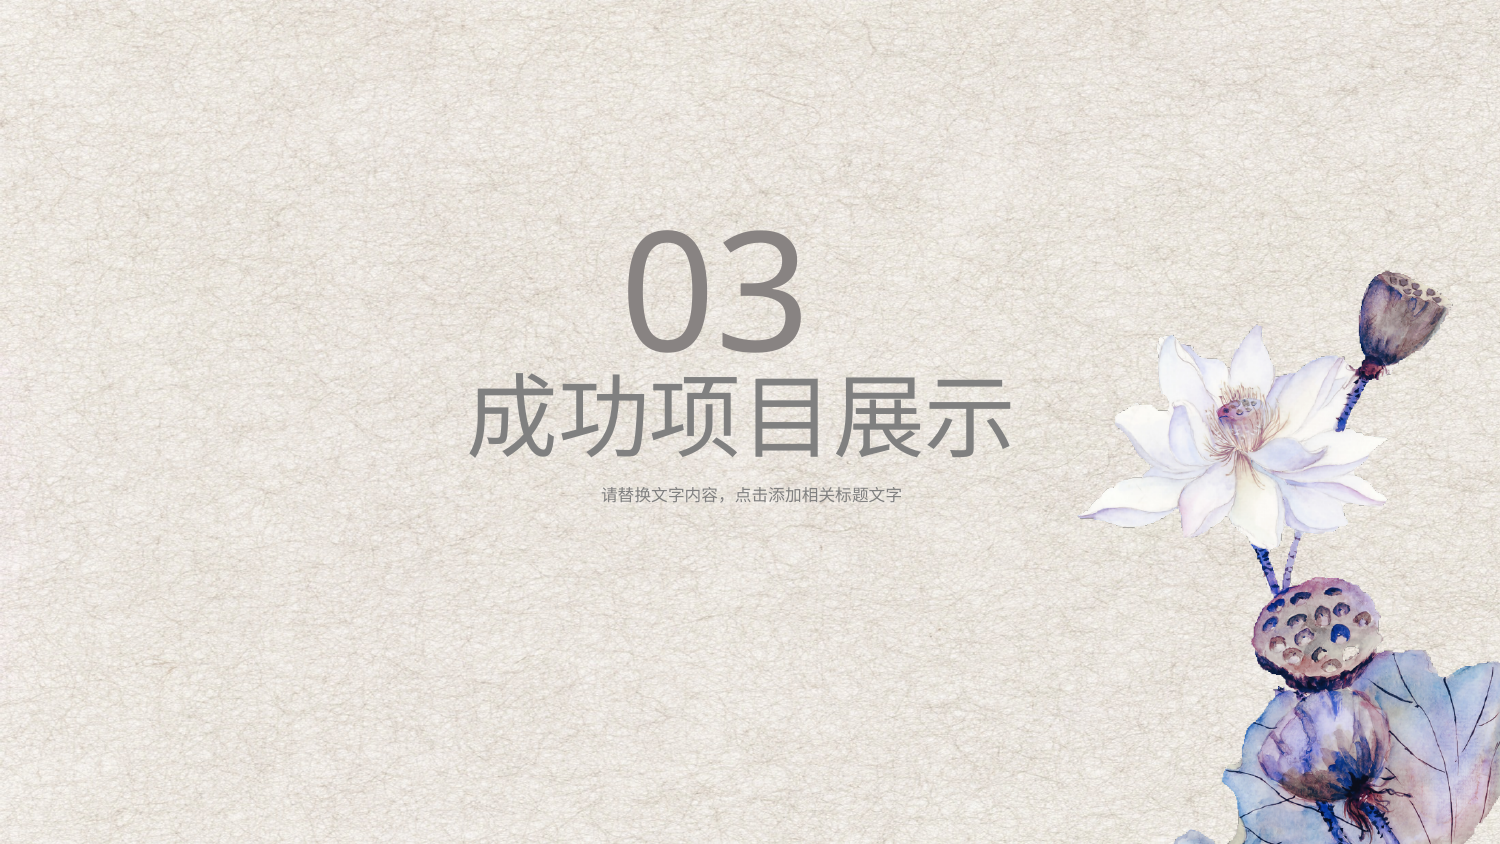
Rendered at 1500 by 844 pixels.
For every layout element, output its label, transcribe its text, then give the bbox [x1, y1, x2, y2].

picture [0, 0, 1500, 844]
text_box 成功项目展示 [466, 358, 1054, 469]
text_box 03 [620, 184, 904, 385]
text_box 请替换文字内容，点击添加相关标题文字 [601, 484, 1054, 505]
